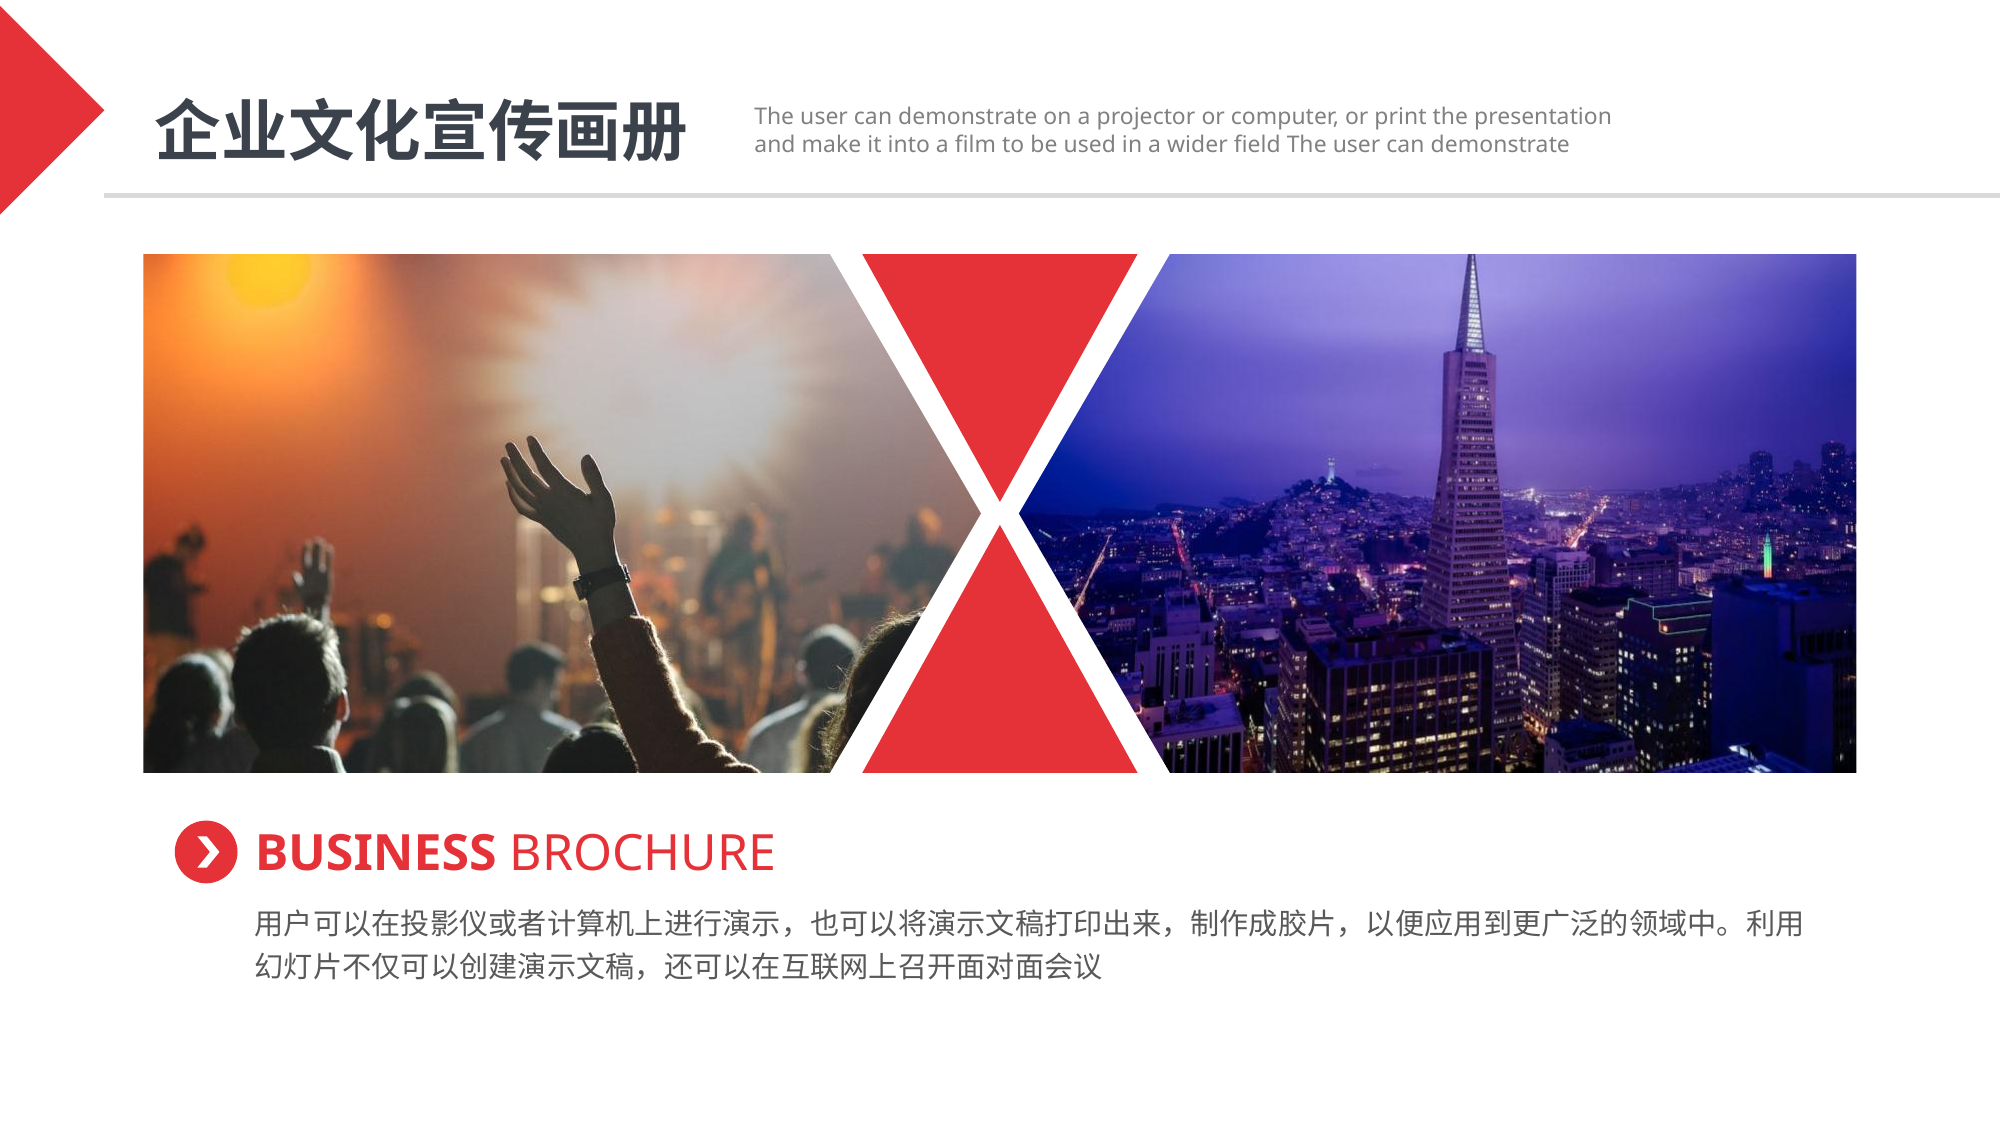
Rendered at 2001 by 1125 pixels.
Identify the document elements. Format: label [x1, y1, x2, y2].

text_box [174, 813, 1821, 993]
text_box [860, 522, 1140, 774]
text_box [142, 253, 983, 774]
text_box [860, 253, 1140, 505]
text_box [0, 0, 2000, 238]
text_box [1017, 253, 1858, 774]
